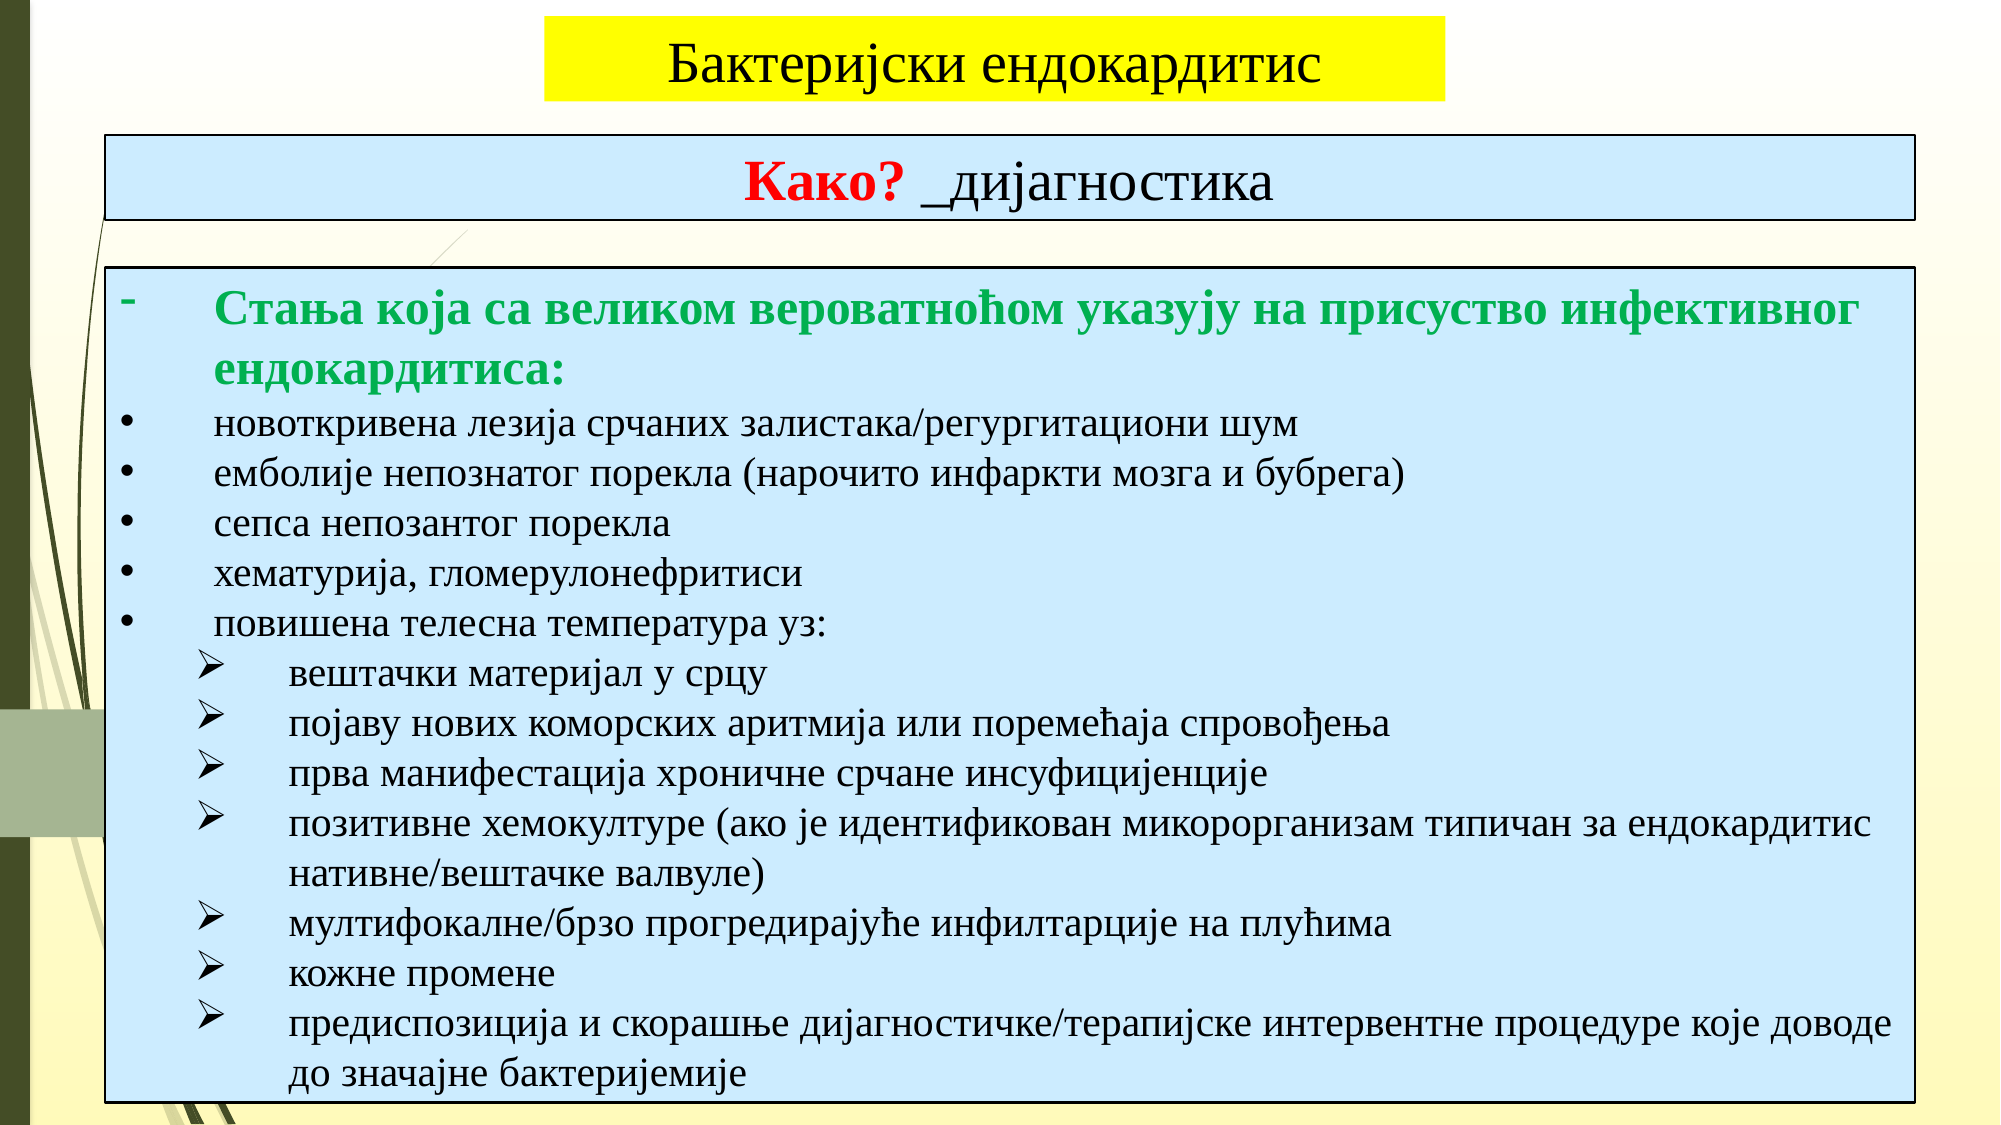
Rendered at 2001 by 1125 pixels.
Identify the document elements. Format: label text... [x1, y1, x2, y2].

text_box Стања која са великом вероватноћом указују на присуство инфективног ендокардитиса: новоткривена лезија срчаних залистака/регургитациони шум емболије непознатог порекла (нарочито инфаркти мозга и бубрега) сепса непозантог порекла хематурија, гломерулонефритиси повишена телесна температура уз: вештачки материјал у срцу појаву нових коморских аритмија или поремећаја спровођења прва манифестација хроничне срчане инсуфицијенције позитивне хемокултуре (ако је идентификован микорорганизам типичан за ендокардитис нативне/вештачке валвуле) мултифокалне/брзо прогредирајуће инфилтарције на плућима кожне промене предиспозиција и скорашње дијагностичке/терапијске интервентне процедуре које доводе до значајне бактеријемије [105, 267, 1915, 1103]
text_box Како? _дијагностика [105, 135, 1915, 220]
title Бактеријски ендокардитис [544, 16, 1446, 102]
